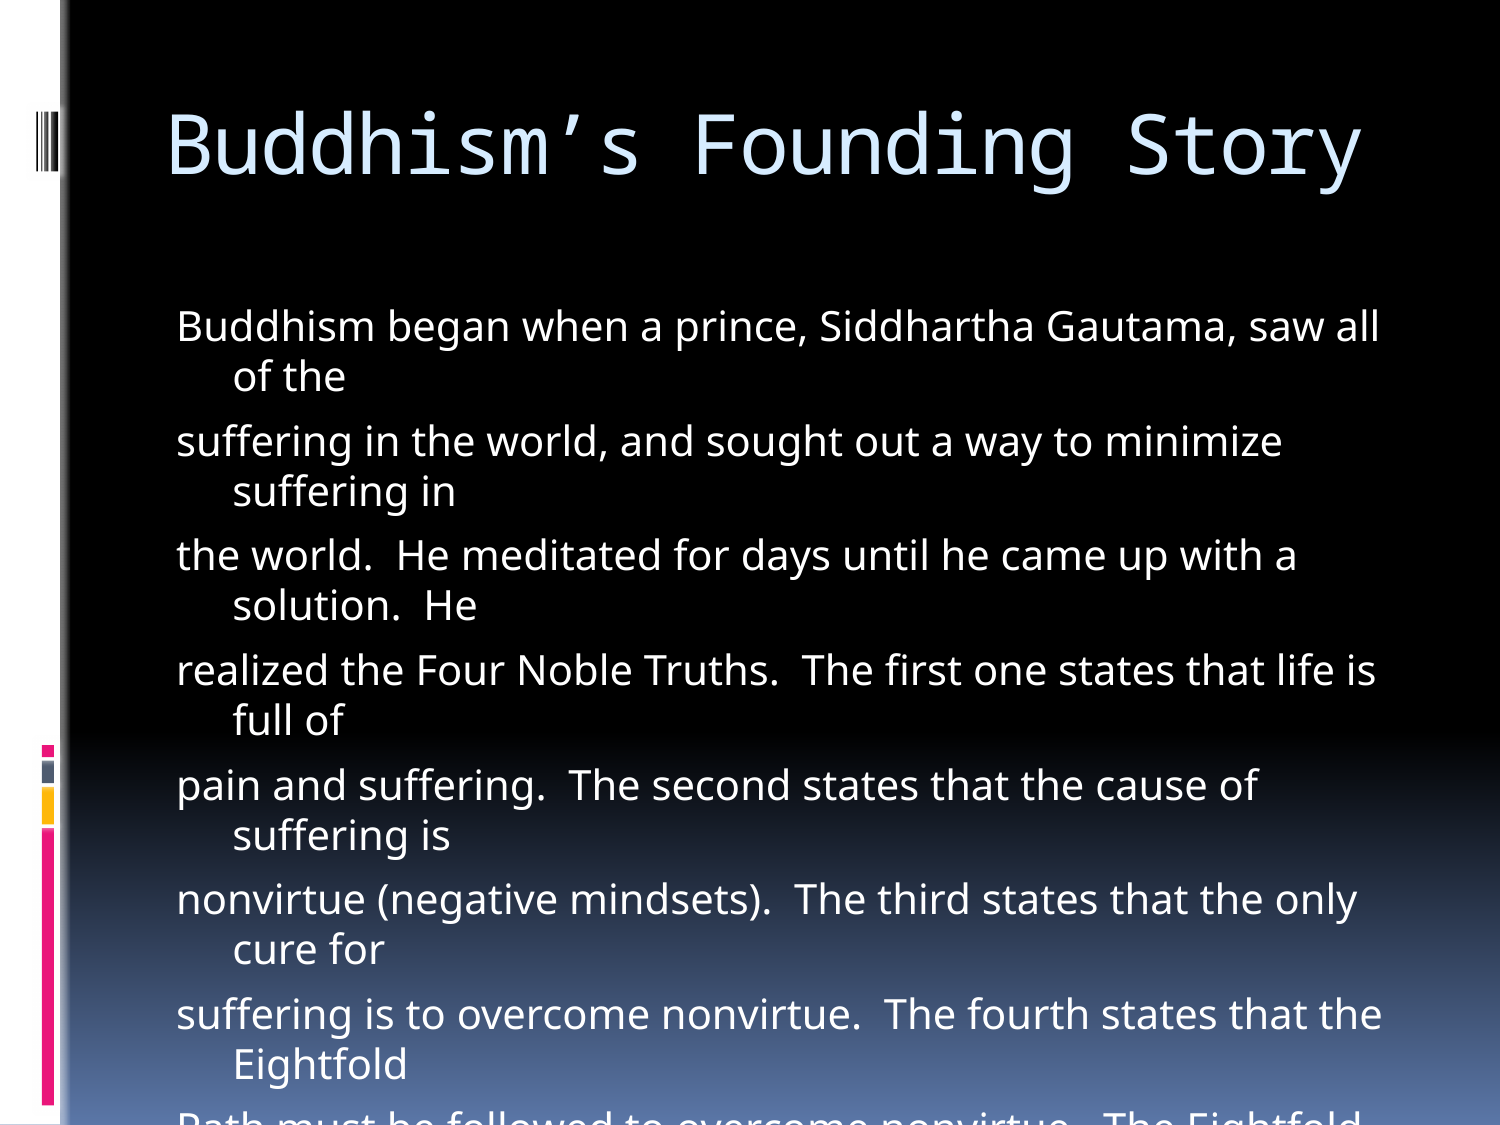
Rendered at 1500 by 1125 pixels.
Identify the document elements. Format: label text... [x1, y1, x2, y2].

title Buddhism’s Founding Story [150, 83, 1425, 234]
list Buddhism began when a prince, Siddhartha Gautama, saw all of the suffering in the world, and sought out a way to minimize suffering in the world. He meditated for days until he came up with a solution. He realized the Four Noble Truths. The first one states that life is full of pain and suffering. The second states that the cause of suffering is nonvirtue (negative mindsets). The third states that the only cure for suffering is to overcome nonvirtue. The fourth states that the Eightfold Path must be followed to overcome nonvirtue. The Eightfold path is: 1: Right views, 2: Right aspirations, 3: Right speech, 4: Right conduct, 5: Right livelihood, 6: Right effort, 7: Right mindfulness, and 8: Right contemplation [150, 292, 1425, 1043]
